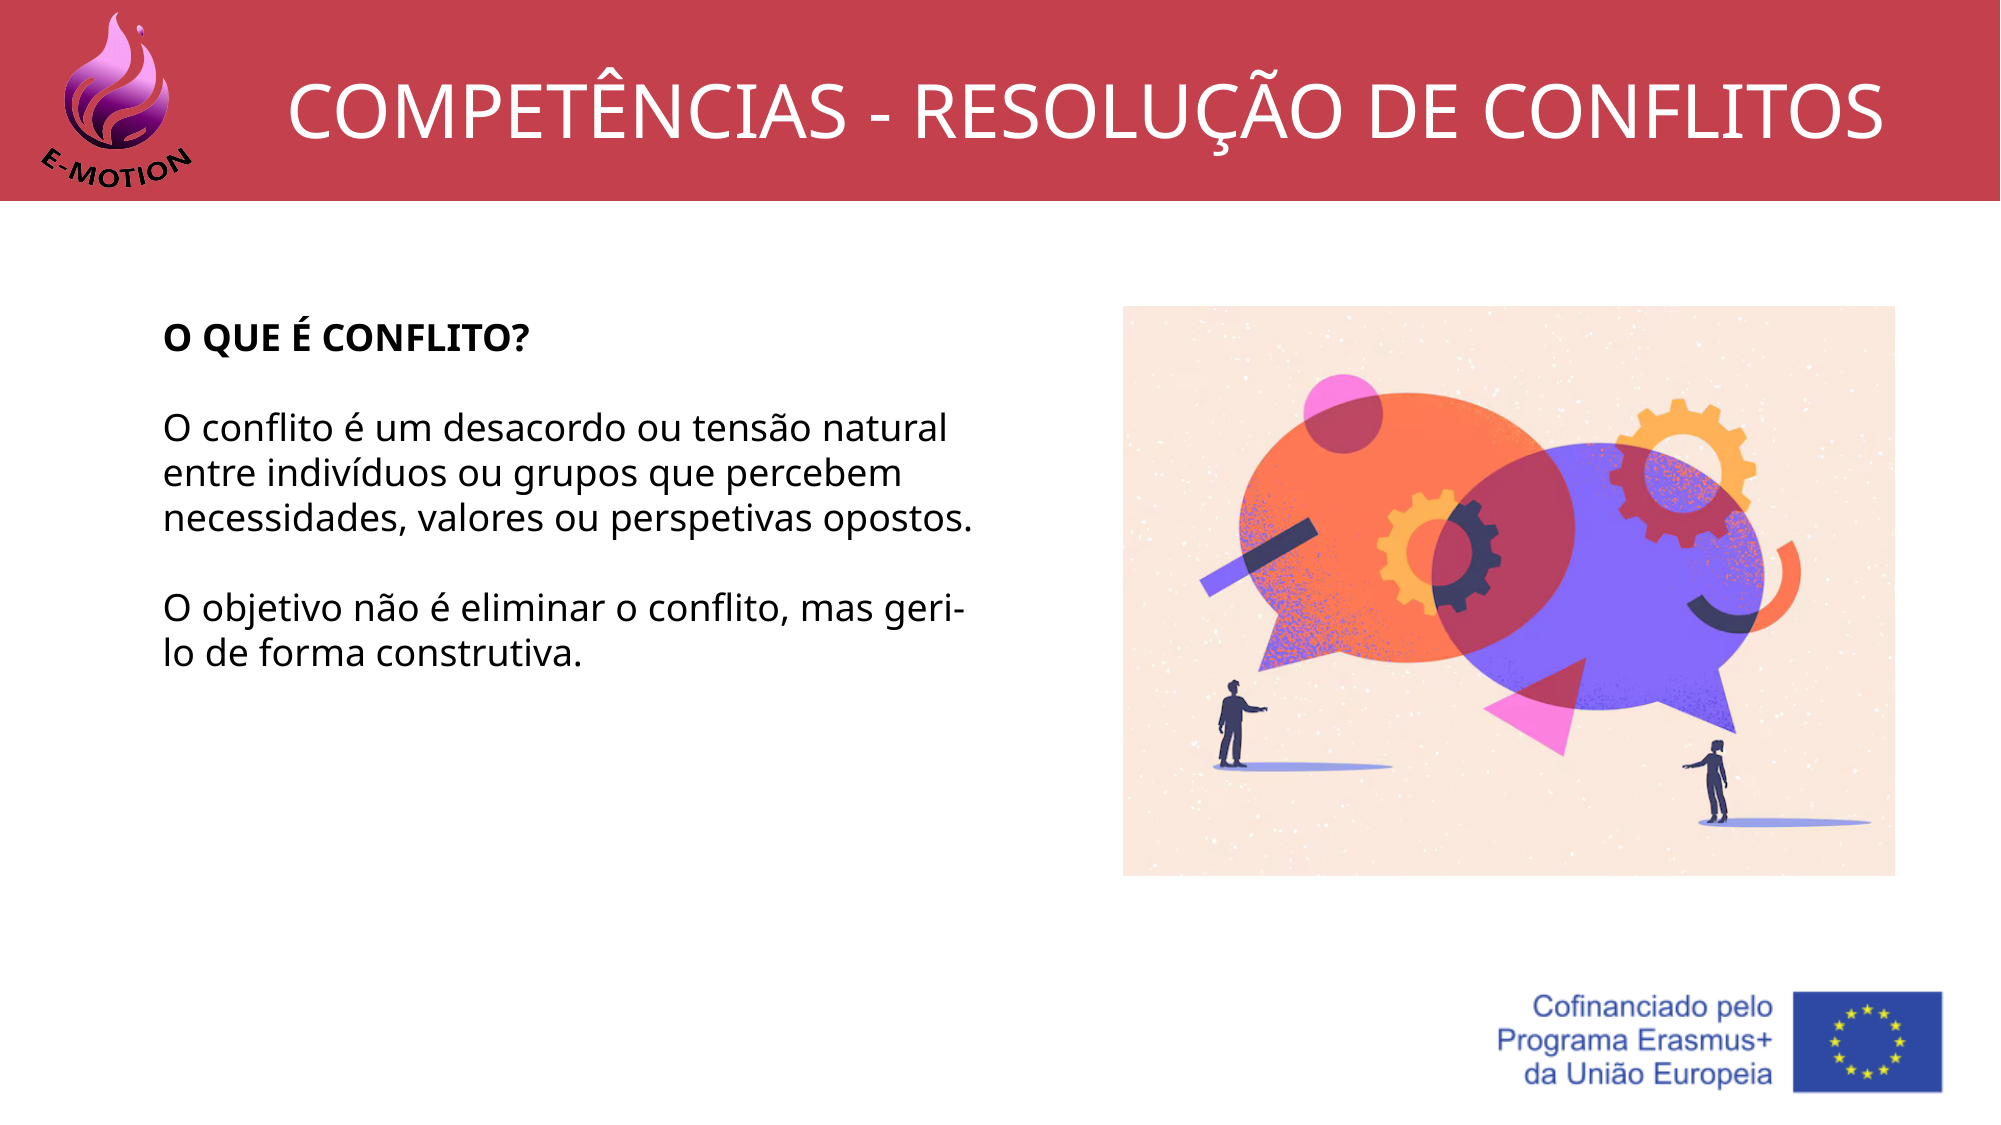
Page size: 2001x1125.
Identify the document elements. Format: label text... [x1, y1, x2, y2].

picture [1123, 306, 1895, 876]
text_box COMPETÊNCIAS - RESOLUÇÃO DE CONFLITOS [257, 56, 1903, 198]
text_box O QUE É CONFLITO? O conflito é um desacordo ou tensão natural entre indivíduos ou grupos que percebem necessidades, valores ou perspetivas opostos. O objetivo não é eliminar o conflito, mas geri-lo de forma construtiva. [147, 306, 1000, 727]
picture [0, 0, 253, 247]
picture [1396, 955, 2000, 1125]
